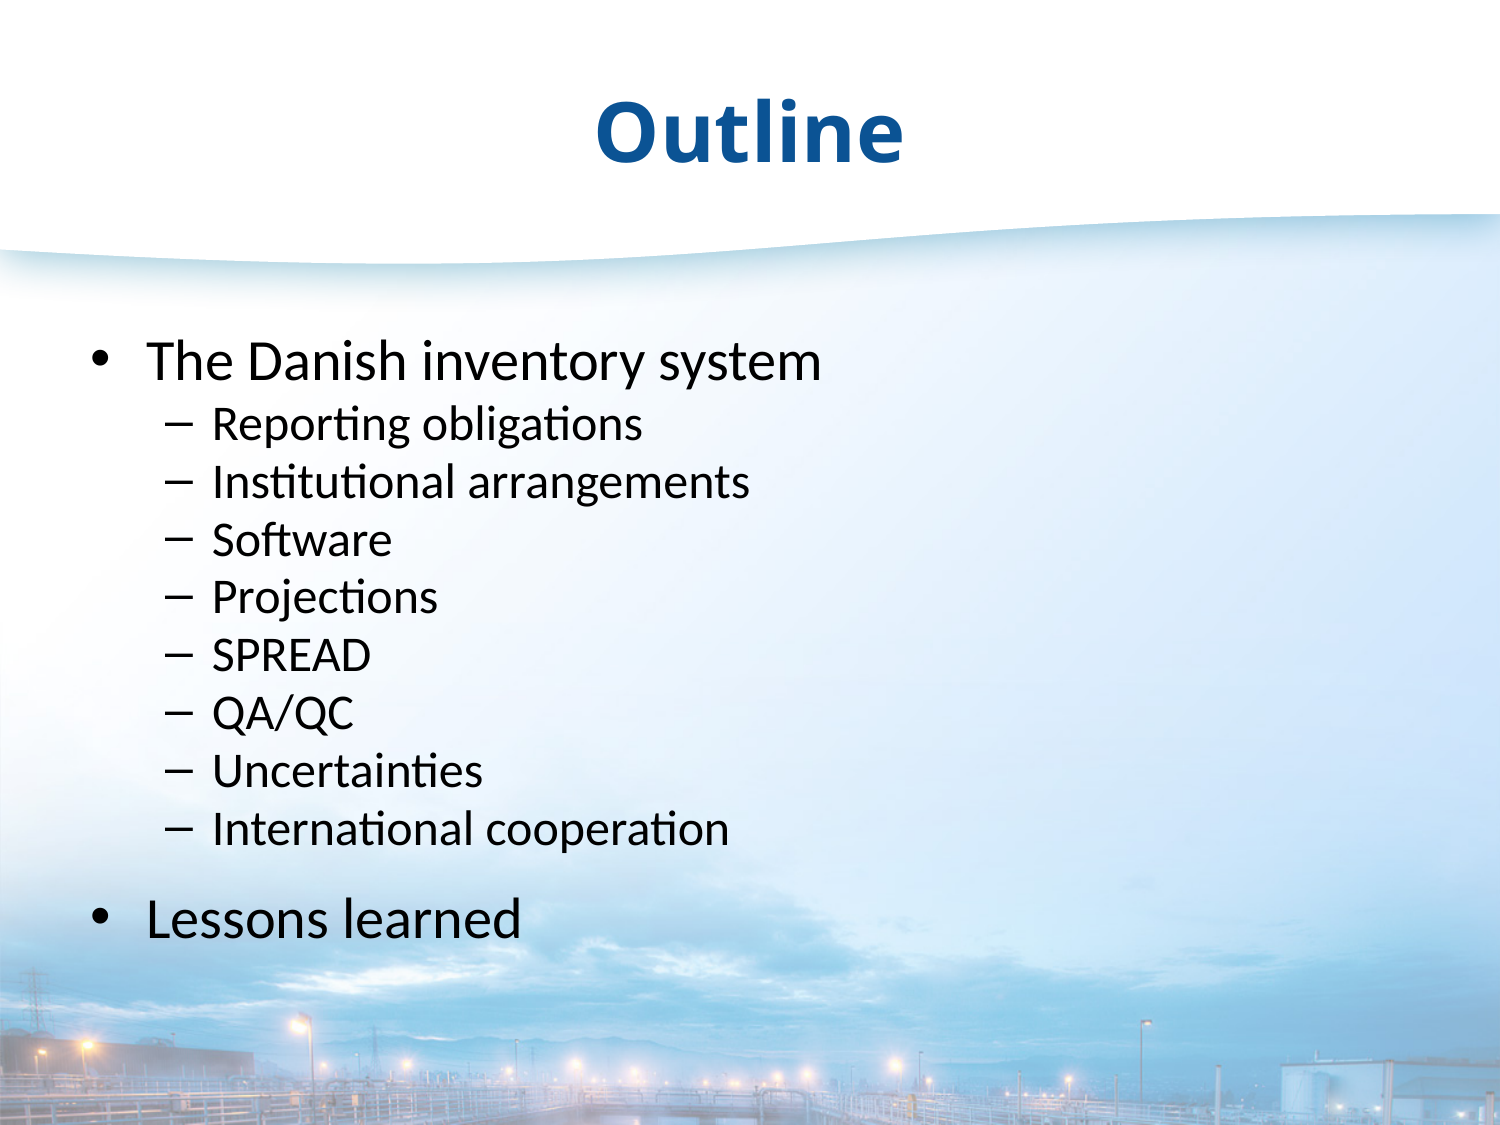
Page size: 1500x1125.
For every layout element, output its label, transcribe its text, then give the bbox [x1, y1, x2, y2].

title Outline [75, 45, 1425, 233]
list The Danish inventory system Reporting obligations Institutional arrangements Software Projections SPREAD QA/QC Uncertainties International cooperation Lessons learned [75, 314, 1425, 1047]
picture [0, 215, 1500, 1125]
